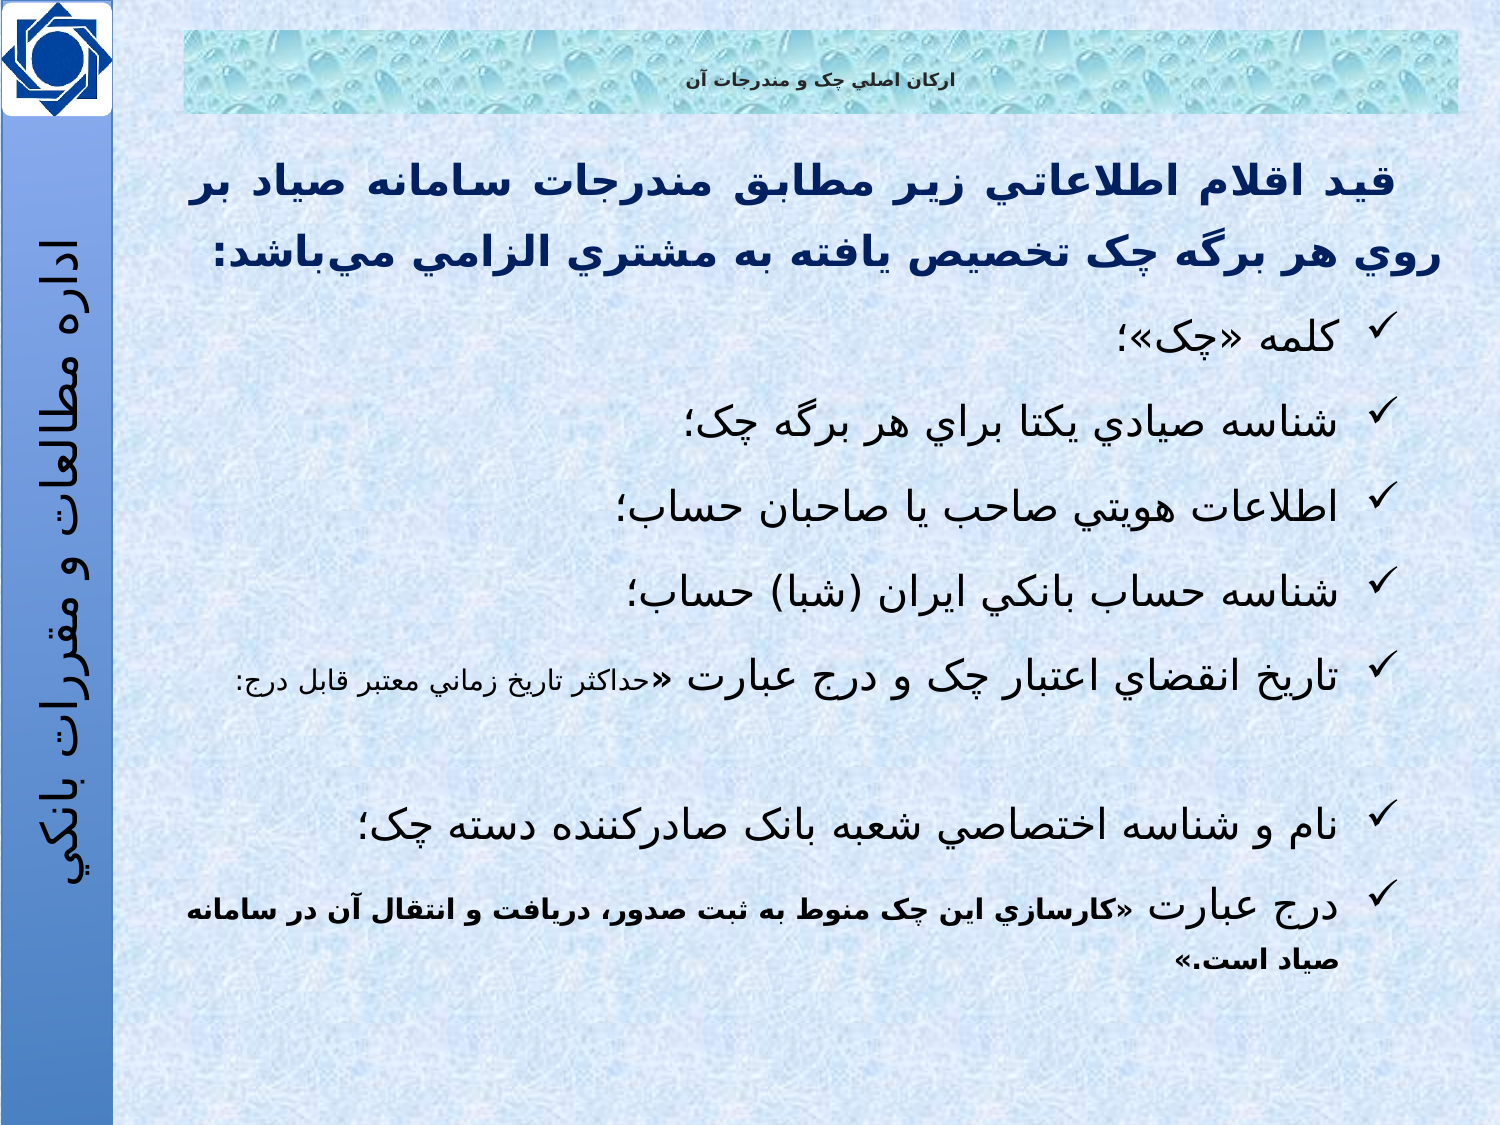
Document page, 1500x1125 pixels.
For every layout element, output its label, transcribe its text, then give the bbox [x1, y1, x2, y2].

text_box قيد اقلام اطلاعاتي زير مطابق مندرجات سامانه صياد بر روي هر برگه چک تخصيص يافته به مشتري الزامي مي‌باشد: کلمه «چک»؛ شناسه صيادي يکتا براي هر برگه چک؛ اطلاعات هويتي صاحب يا صاحبان حساب؛ شناسه حساب بانکي ايران (شبا) حساب؛ تاريخ انقضاي اعتبار چک و درج عبارت «حداکثر تاريخ زماني معتبر قابل درج: نام و شناسه اختصاصي شعبه بانک صادرکننده دسته چک؛ درج عبارت «کارسازي اين چک منوط به ثبت صدور، دريافت و انتقال آن در سامانه صياد است.» [170, 125, 1459, 1036]
title ارکان اصلي چک و مندرجات آن [183, 30, 1459, 114]
picture [0, 0, 1500, 1125]
